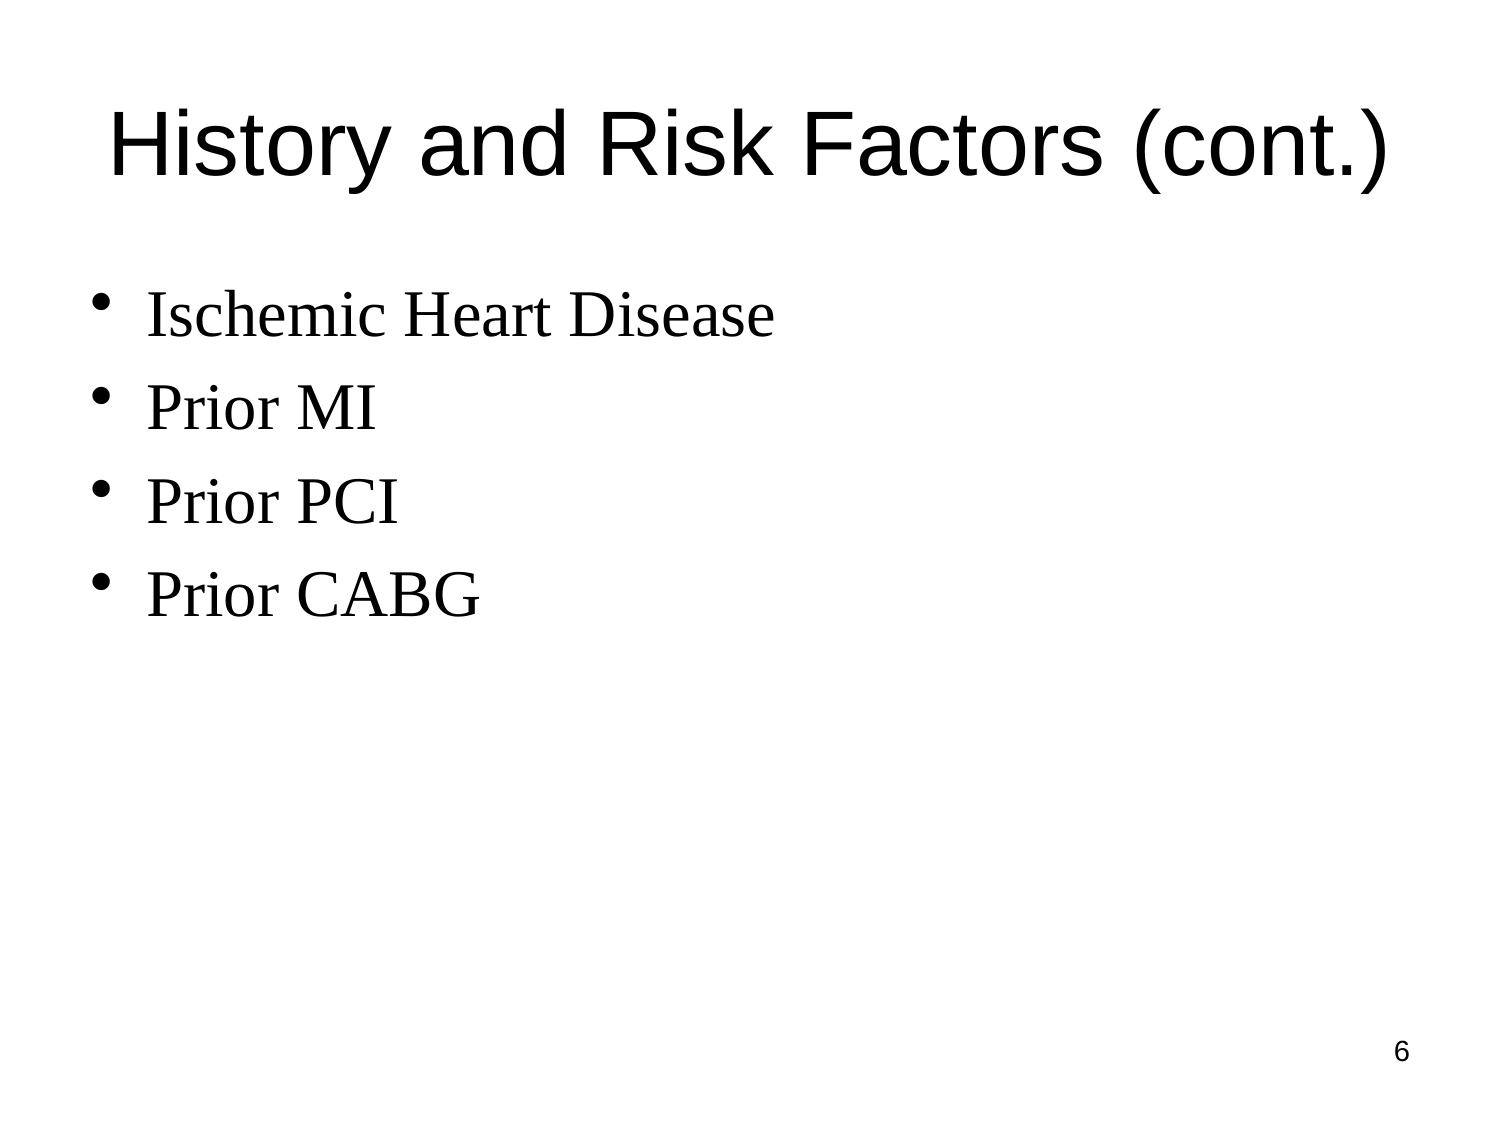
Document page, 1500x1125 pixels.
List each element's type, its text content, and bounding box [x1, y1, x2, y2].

list Ischemic Heart Disease Prior MI Prior PCI Prior CABG [74, 262, 1426, 1006]
slide_number 6 [1074, 1024, 1426, 1103]
title History and Risk Factors (cont.) [74, 44, 1426, 233]
